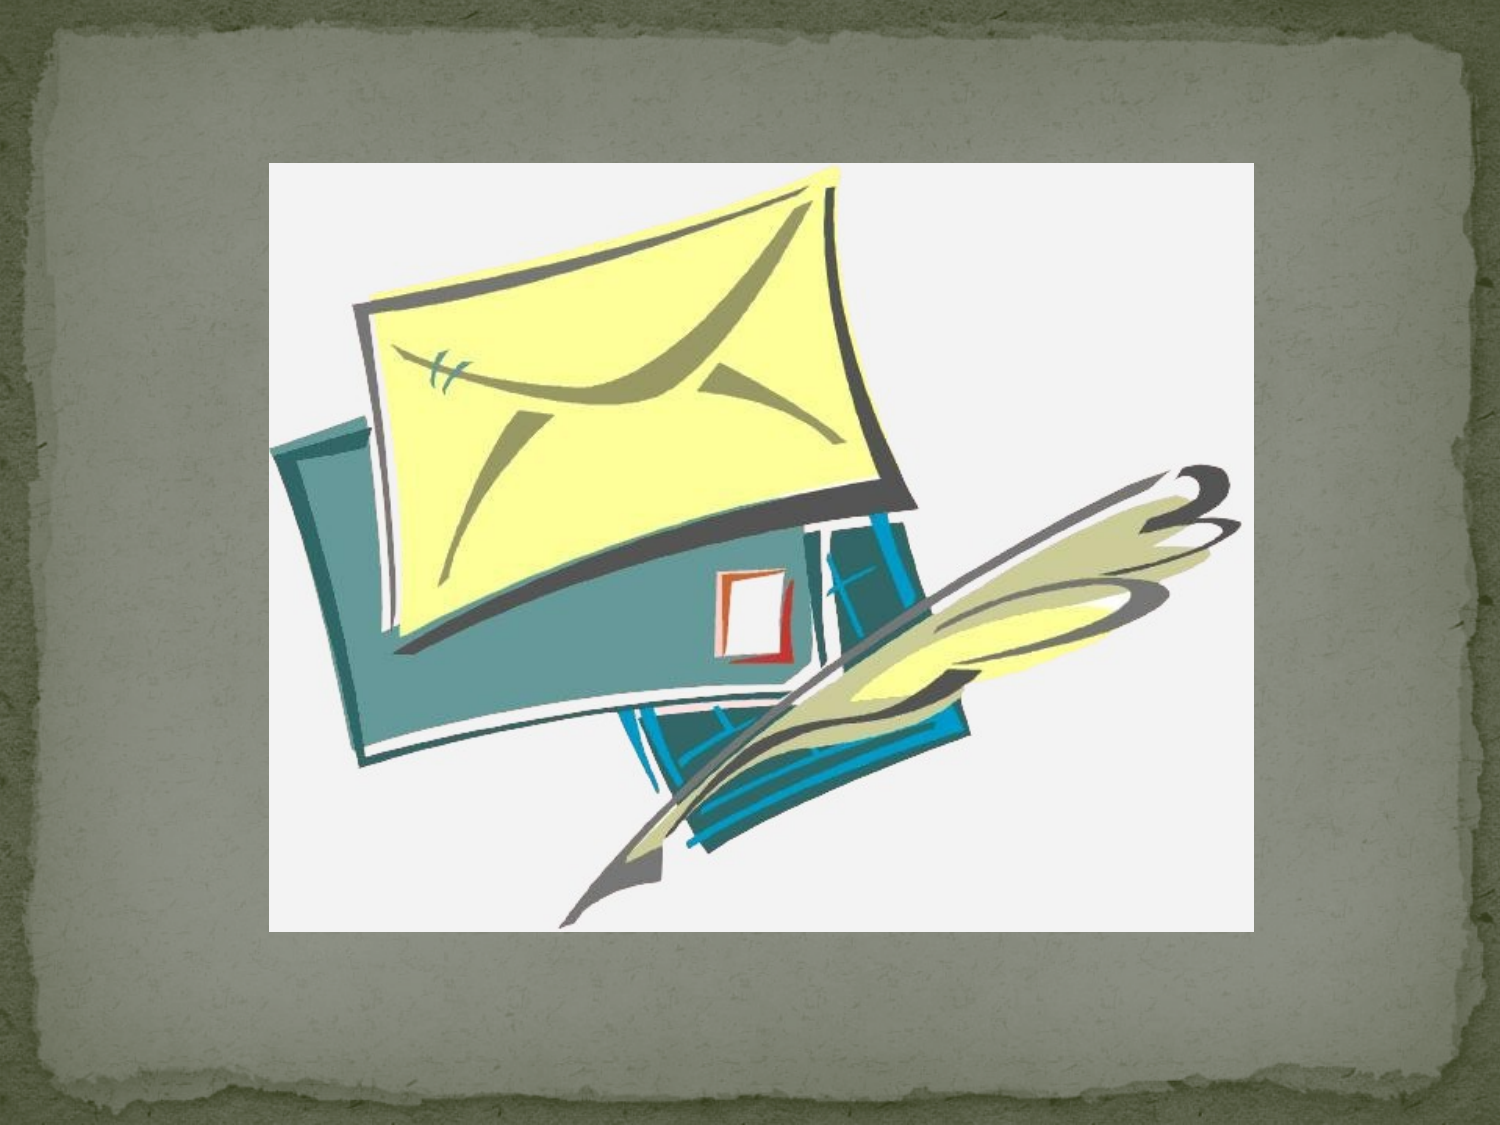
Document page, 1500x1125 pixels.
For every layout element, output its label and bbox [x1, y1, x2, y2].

picture [269, 163, 1254, 932]
